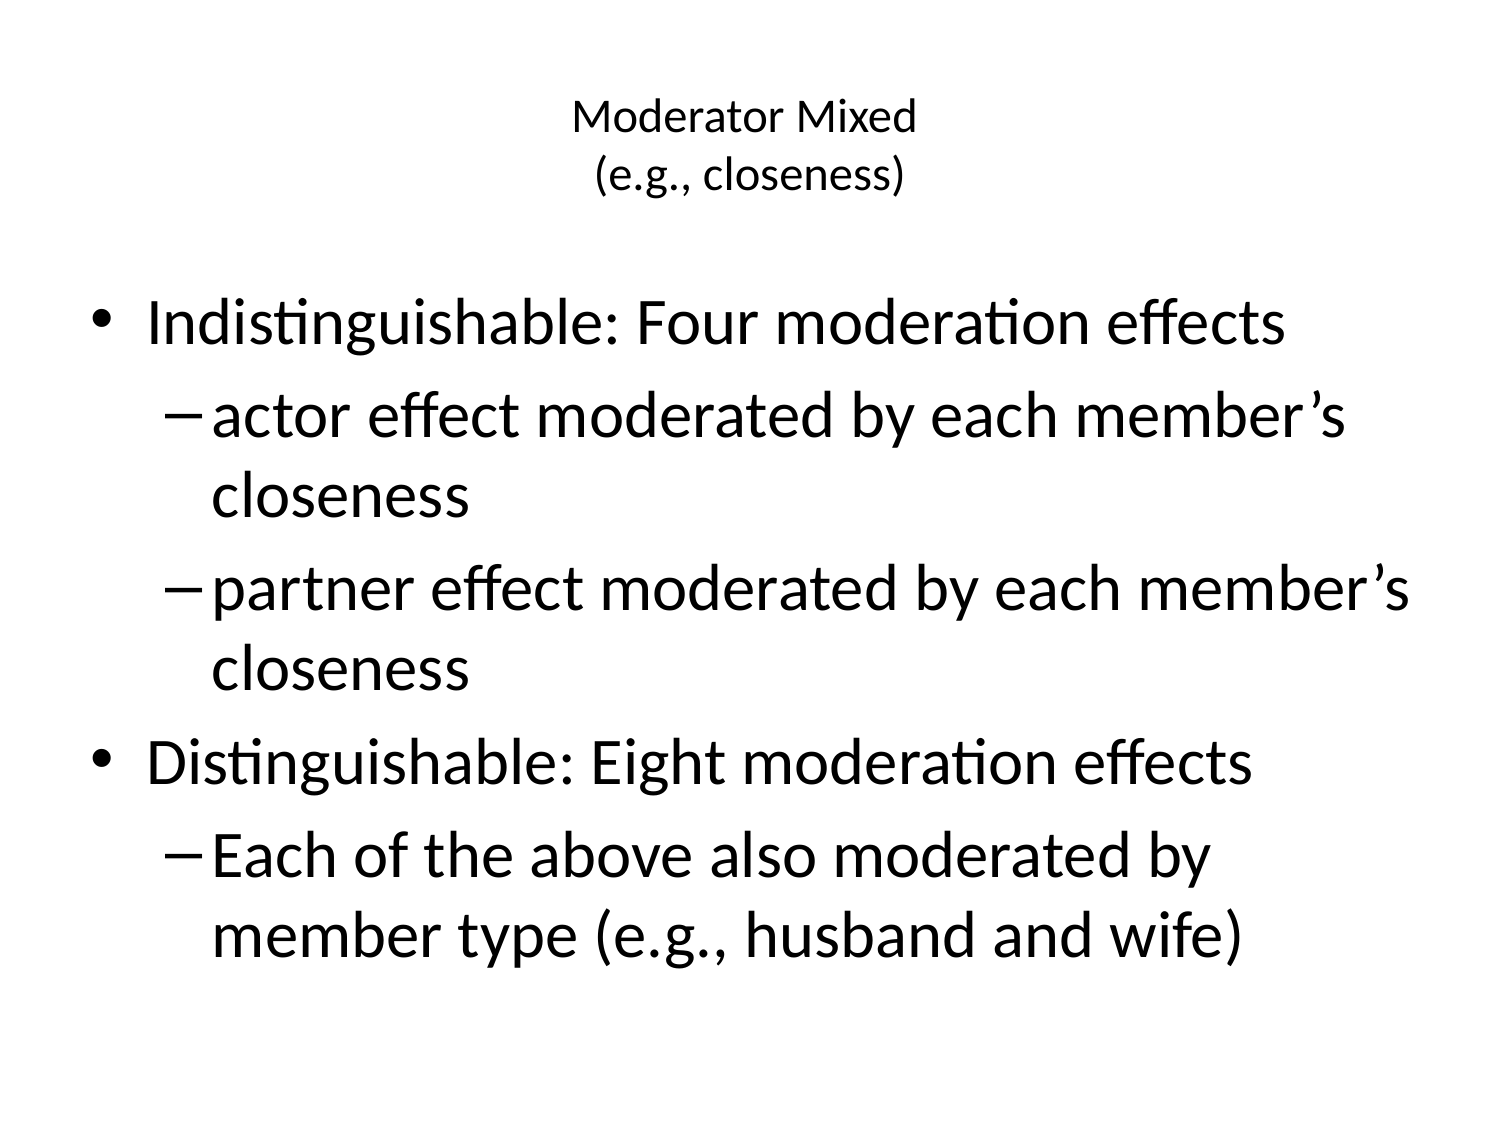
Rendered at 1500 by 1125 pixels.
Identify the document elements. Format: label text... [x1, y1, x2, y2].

title Moderator Mixed (e.g., closeness) [75, 75, 1425, 263]
list Indistinguishable: Four moderation effects actor effect moderated by each member’s closeness partner effect moderated by each member’s closeness Distinguishable: Eight moderation effects Each of the above also moderated by member type (e.g., husband and wife) [75, 270, 1450, 1013]
